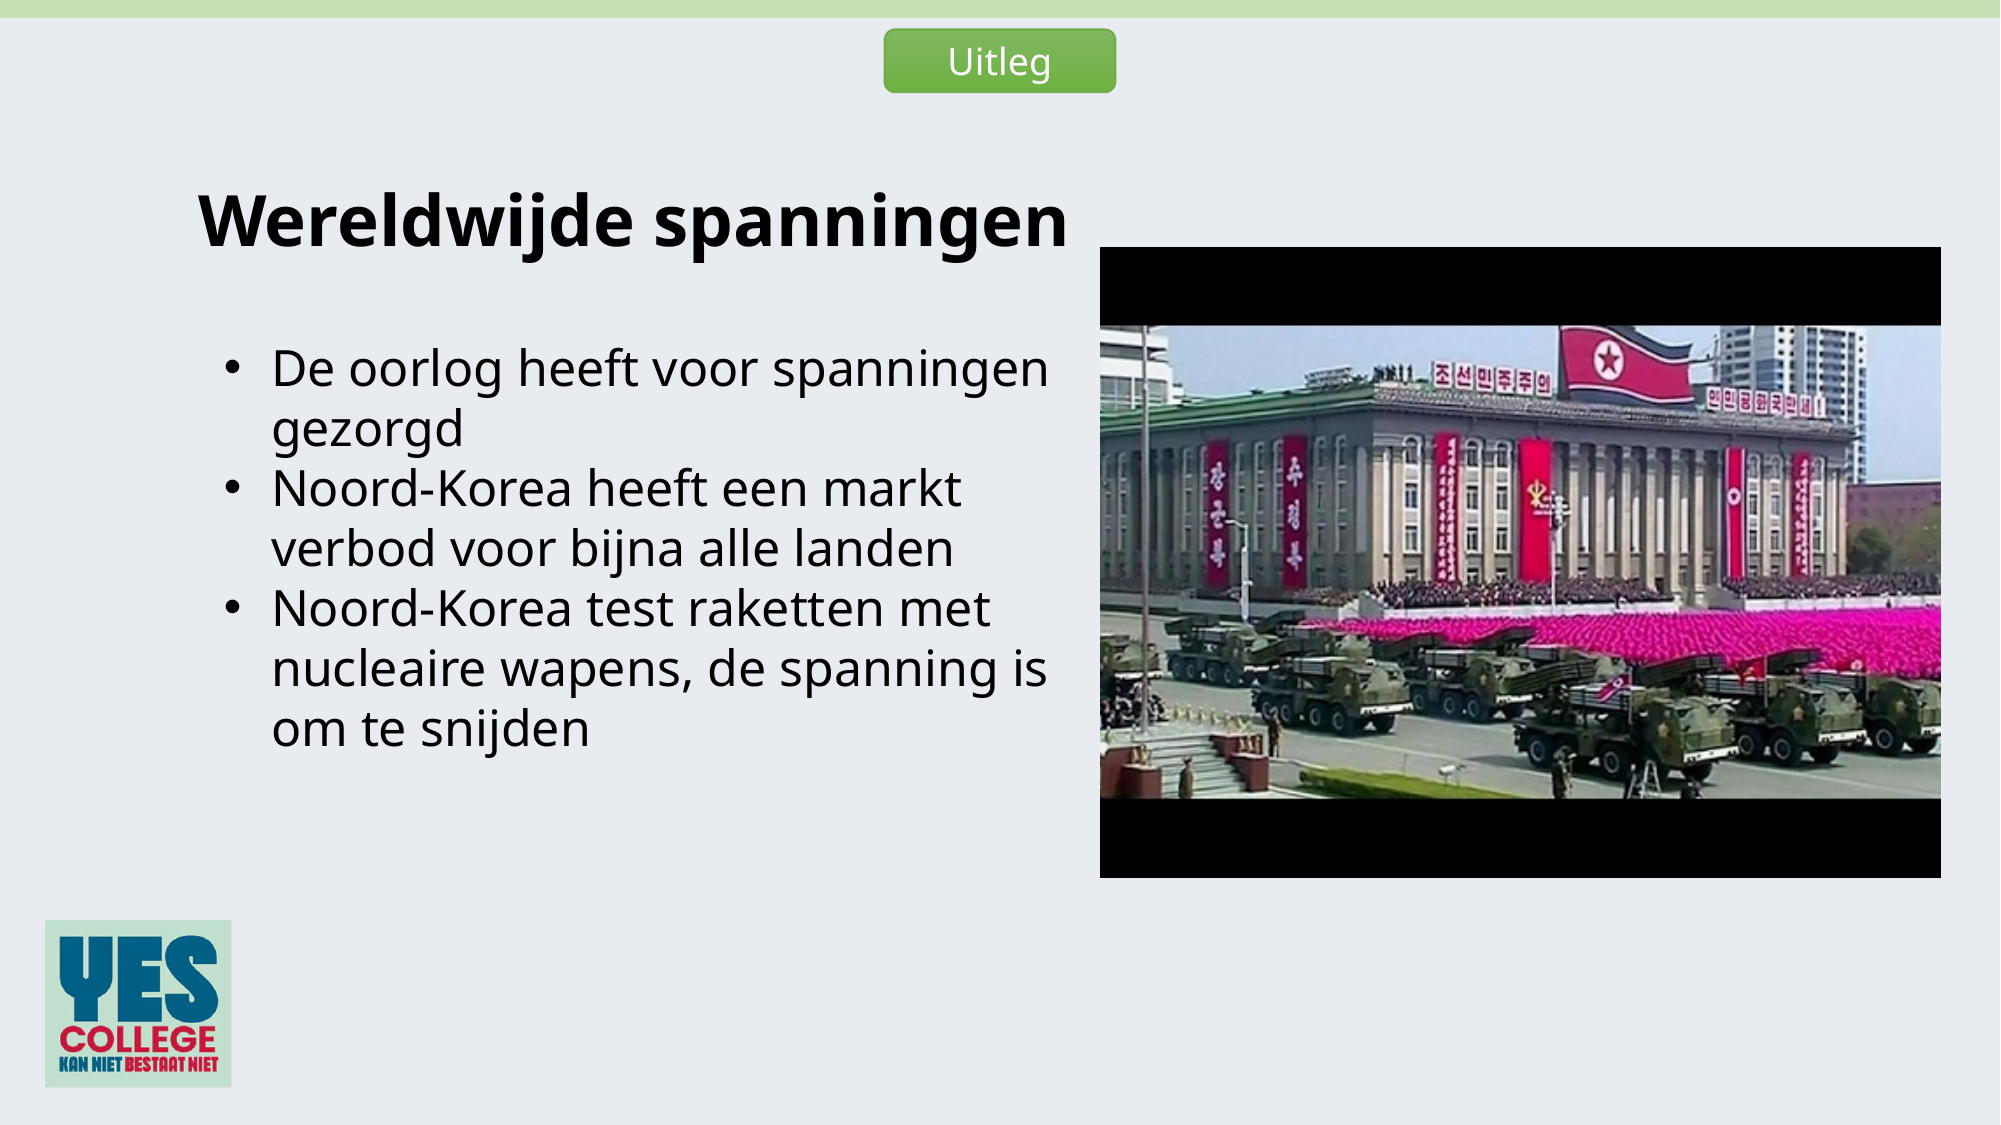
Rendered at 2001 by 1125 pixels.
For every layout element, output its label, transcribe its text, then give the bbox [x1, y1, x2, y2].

text_box Uitleg [883, 28, 1117, 94]
picture [0, 913, 356, 1093]
text_box De oorlog heeft voor spanningen gezorgd Noord-Korea heeft een markt verbod voor bijna alle landen Noord-Korea test raketten met nucleaire wapens, de spanning is om te snijden [209, 328, 1080, 764]
picture [1100, 246, 1942, 879]
text_box [0, 0, 2000, 18]
text_box Wereldwijde spanningen [183, 168, 1368, 269]
